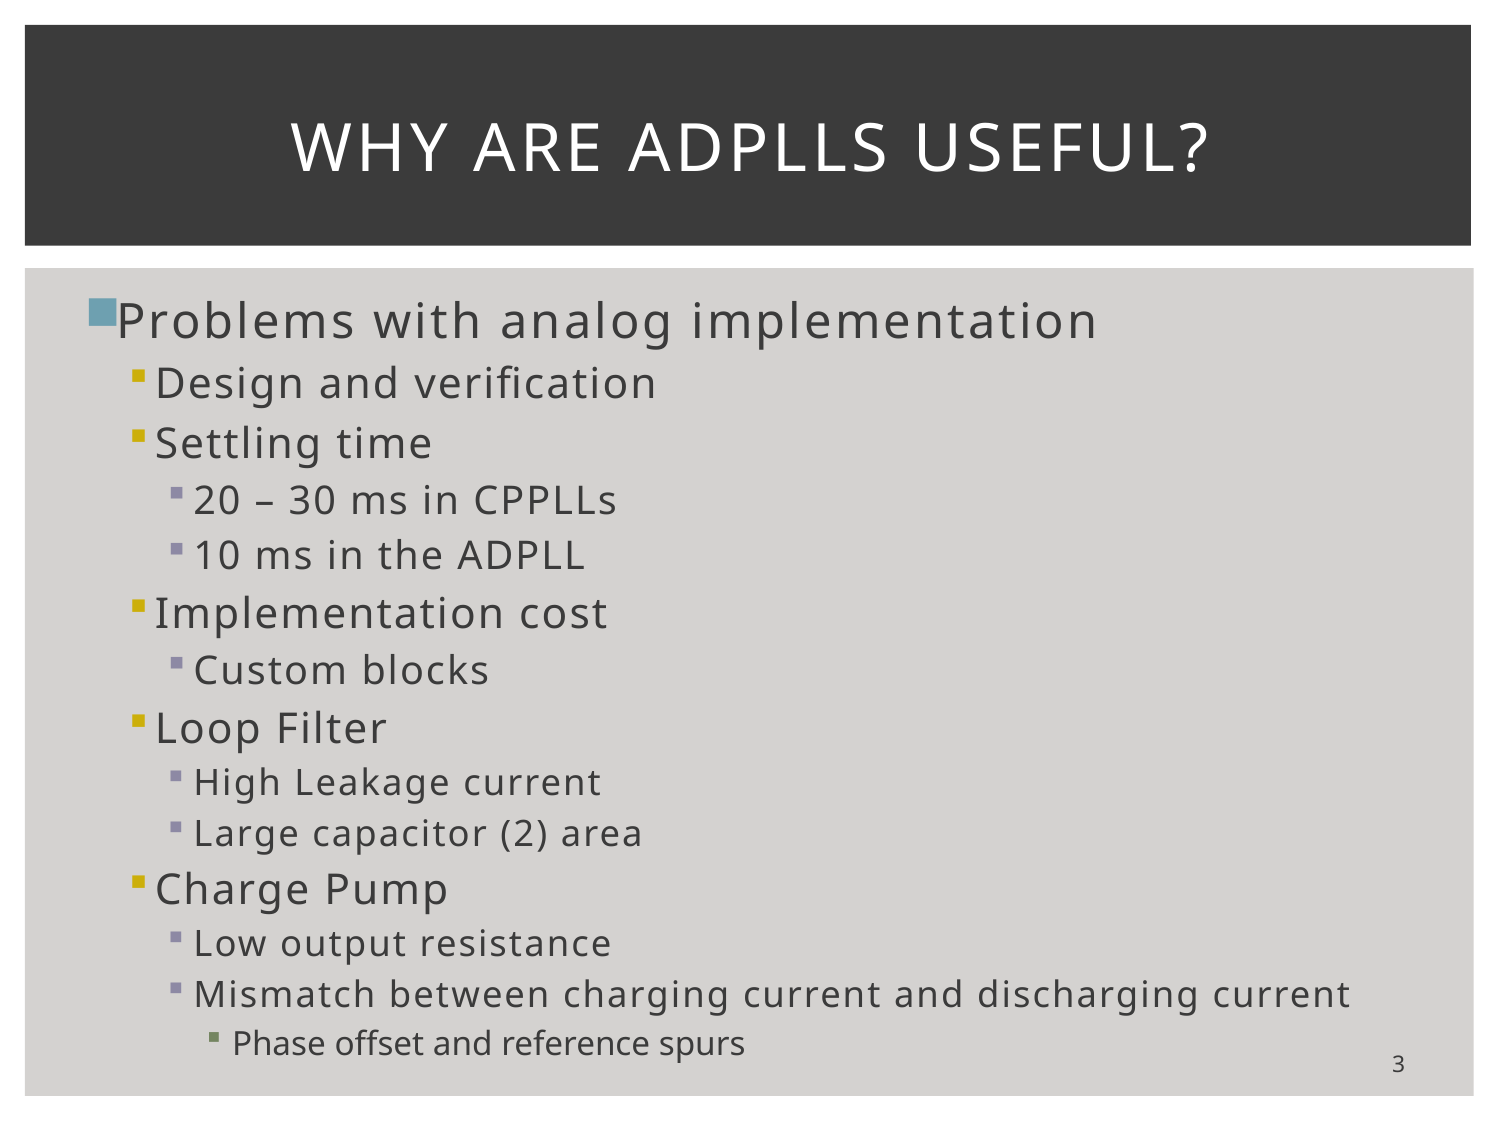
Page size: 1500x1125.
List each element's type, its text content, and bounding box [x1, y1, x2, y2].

list Problems with analog implementation Design and verification Settling time 20 – 30 ms in CPPLLs 10 ms in the ADPLL Implementation cost Custom blocks Loop Filter High Leakage current Large capacitor (2) area Charge Pump Low output resistance Mismatch between charging current and discharging current Phase offset and reference spurs [62, 281, 1442, 1075]
title Why are ADPLLs useful? [62, 58, 1438, 232]
slide_number 3 [1349, 1041, 1448, 1089]
